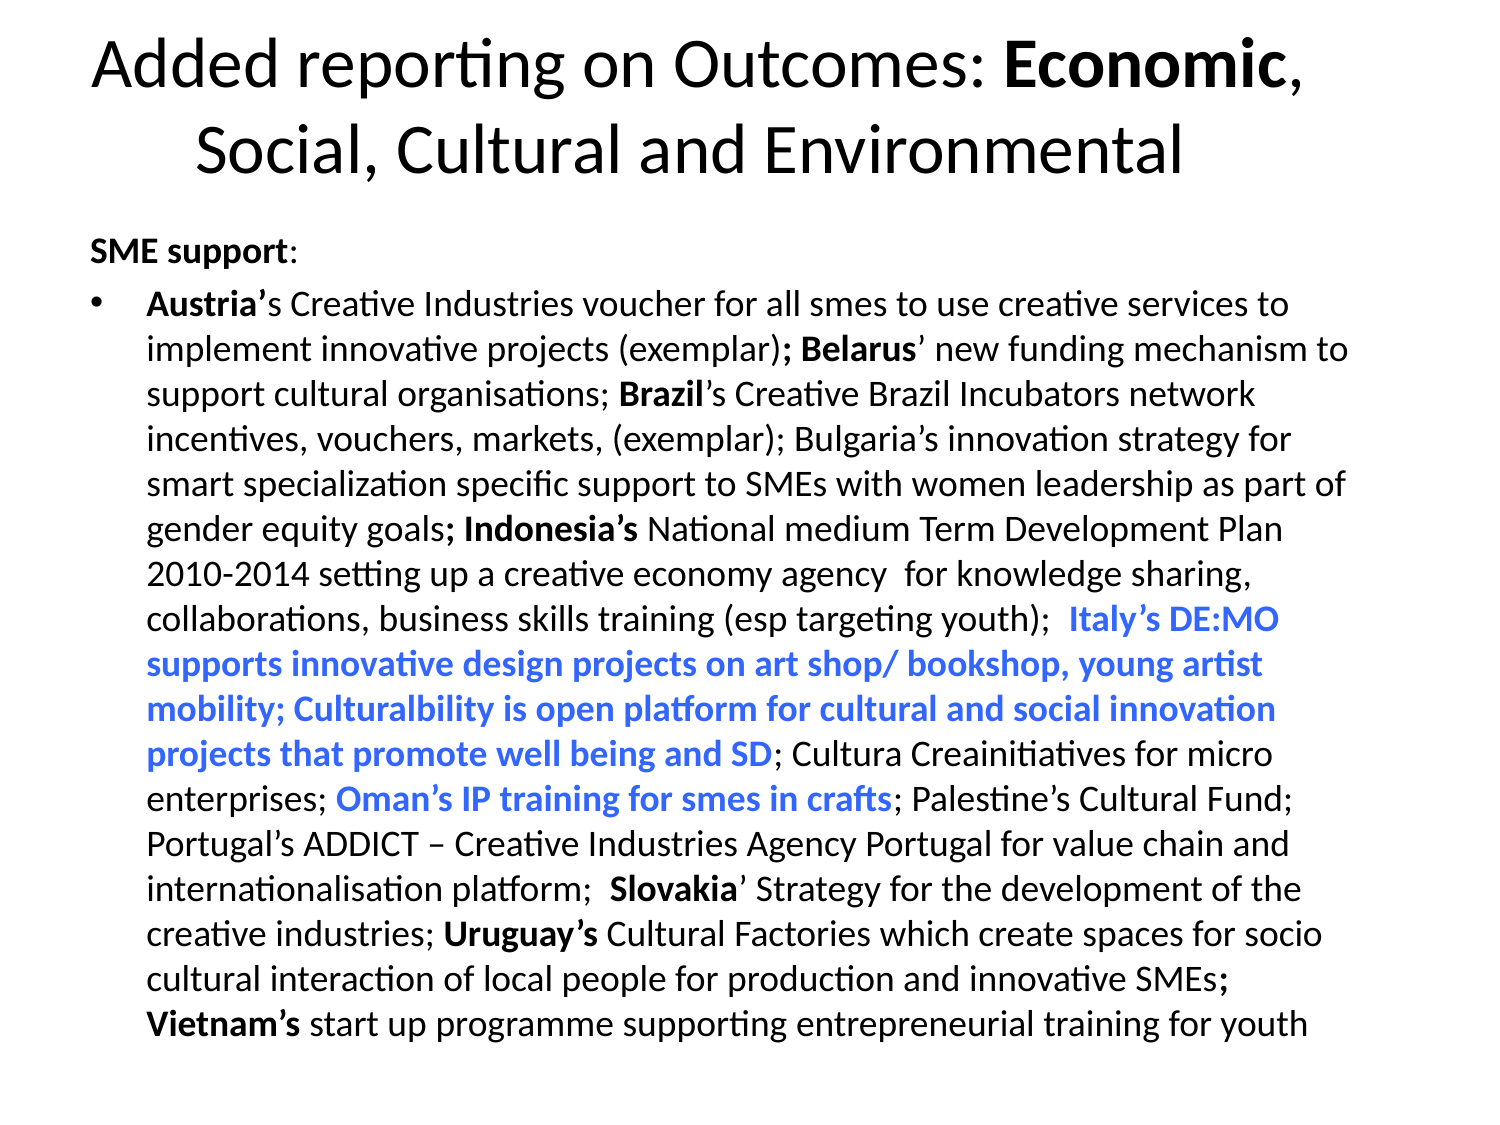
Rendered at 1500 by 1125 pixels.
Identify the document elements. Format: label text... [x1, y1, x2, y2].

title Added reporting on Outcomes: Economic, Social, Cultural and Environmental [20, 8, 1377, 196]
list SME support: Austria’s Creative Industries voucher for all smes to use creative services to implement innovative projects (exemplar); Belarus’ new funding mechanism to support cultural organisations; Brazil’s Creative Brazil Incubators network incentives, vouchers, markets, (exemplar); Bulgaria’s innovation strategy for smart specialization specific support to SMEs with women leadership as part of gender equity goals; Indonesia’s National medium Term Development Plan 2010-2014 setting up a creative economy agency for knowledge sharing, collaborations, business skills training (esp targeting youth); Italy’s DE:MO supports innovative design projects on art shop/ bookshop, young artist mobility; Culturalbility is open platform for cultural and social innovation projects that promote well being and SD; Cultura Creainitiatives for micro enterprises; Oman’s IP training for smes in crafts; Palestine’s Cultural Fund; Portugal’s ADDICT – Creative Industries Agency Portugal for value chain and internationalisation platform; Slovakia’ Strategy for the development of the creative industries; Uruguay’s Cultural Factories which create spaces for socio cultural interaction of local people for production and innovative SMEs; Vietnam’s start up programme supporting entrepreneurial training for youth [75, 218, 1394, 1023]
